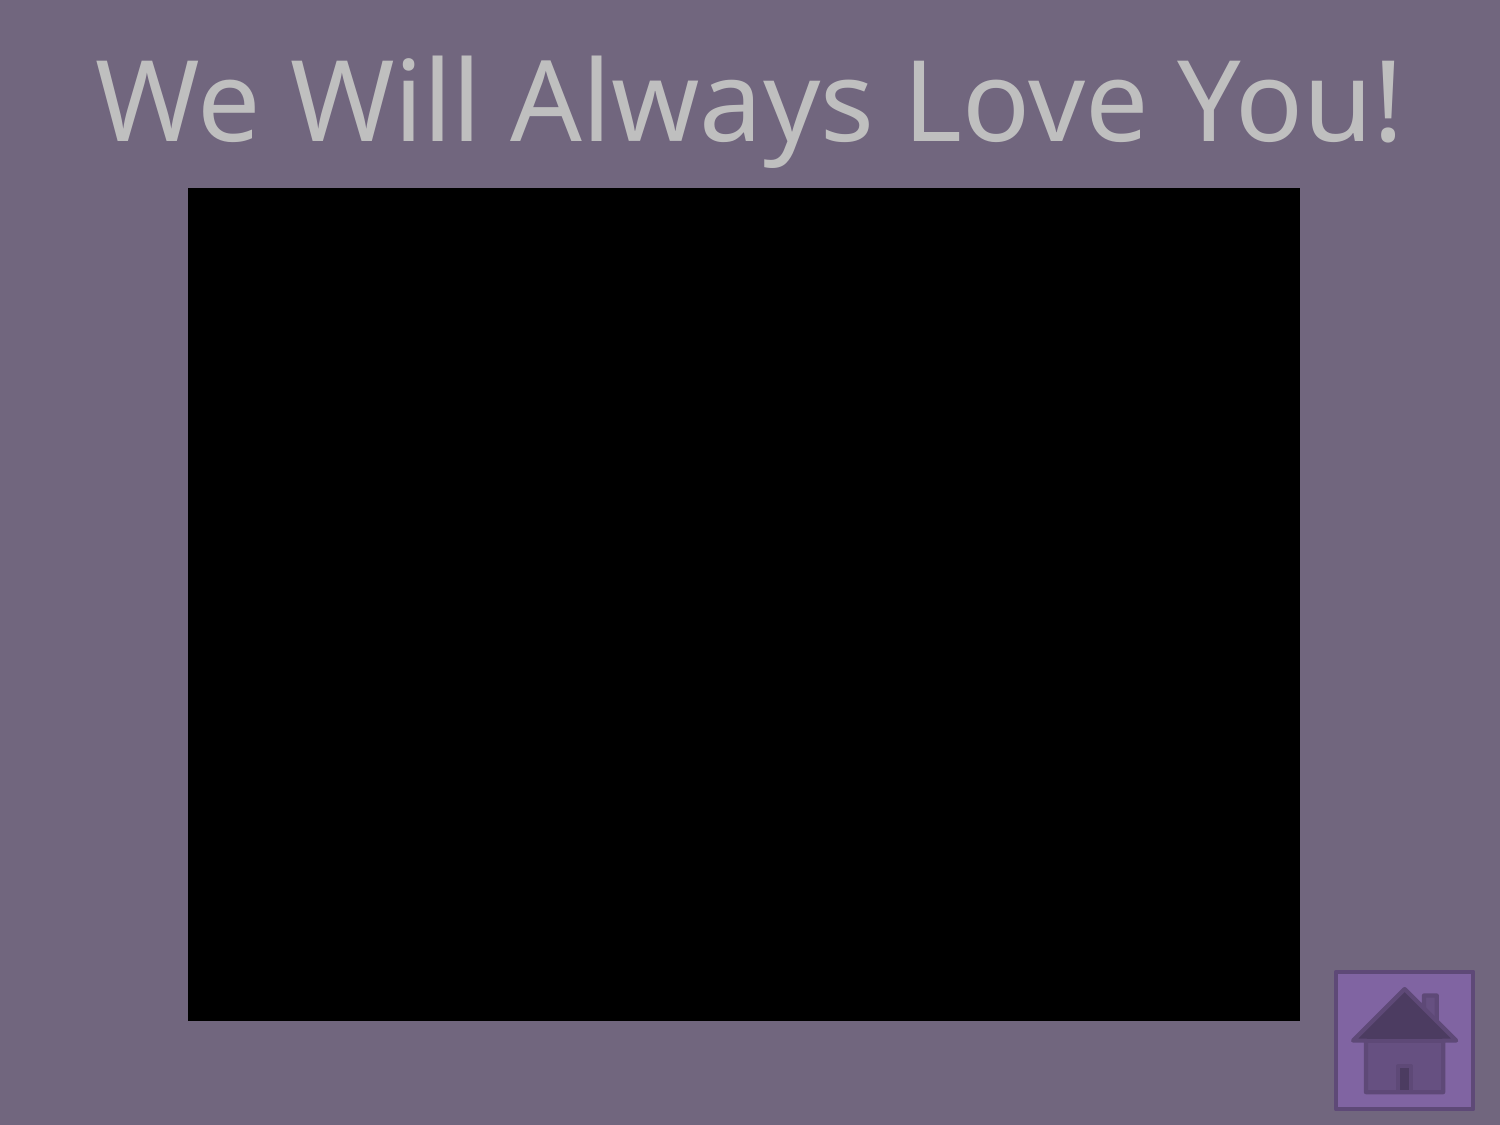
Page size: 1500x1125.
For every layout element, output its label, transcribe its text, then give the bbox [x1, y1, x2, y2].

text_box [187, 187, 1301, 1023]
text_box [1334, 970, 1475, 1111]
title We Will Always Love You! [75, 3, 1425, 191]
